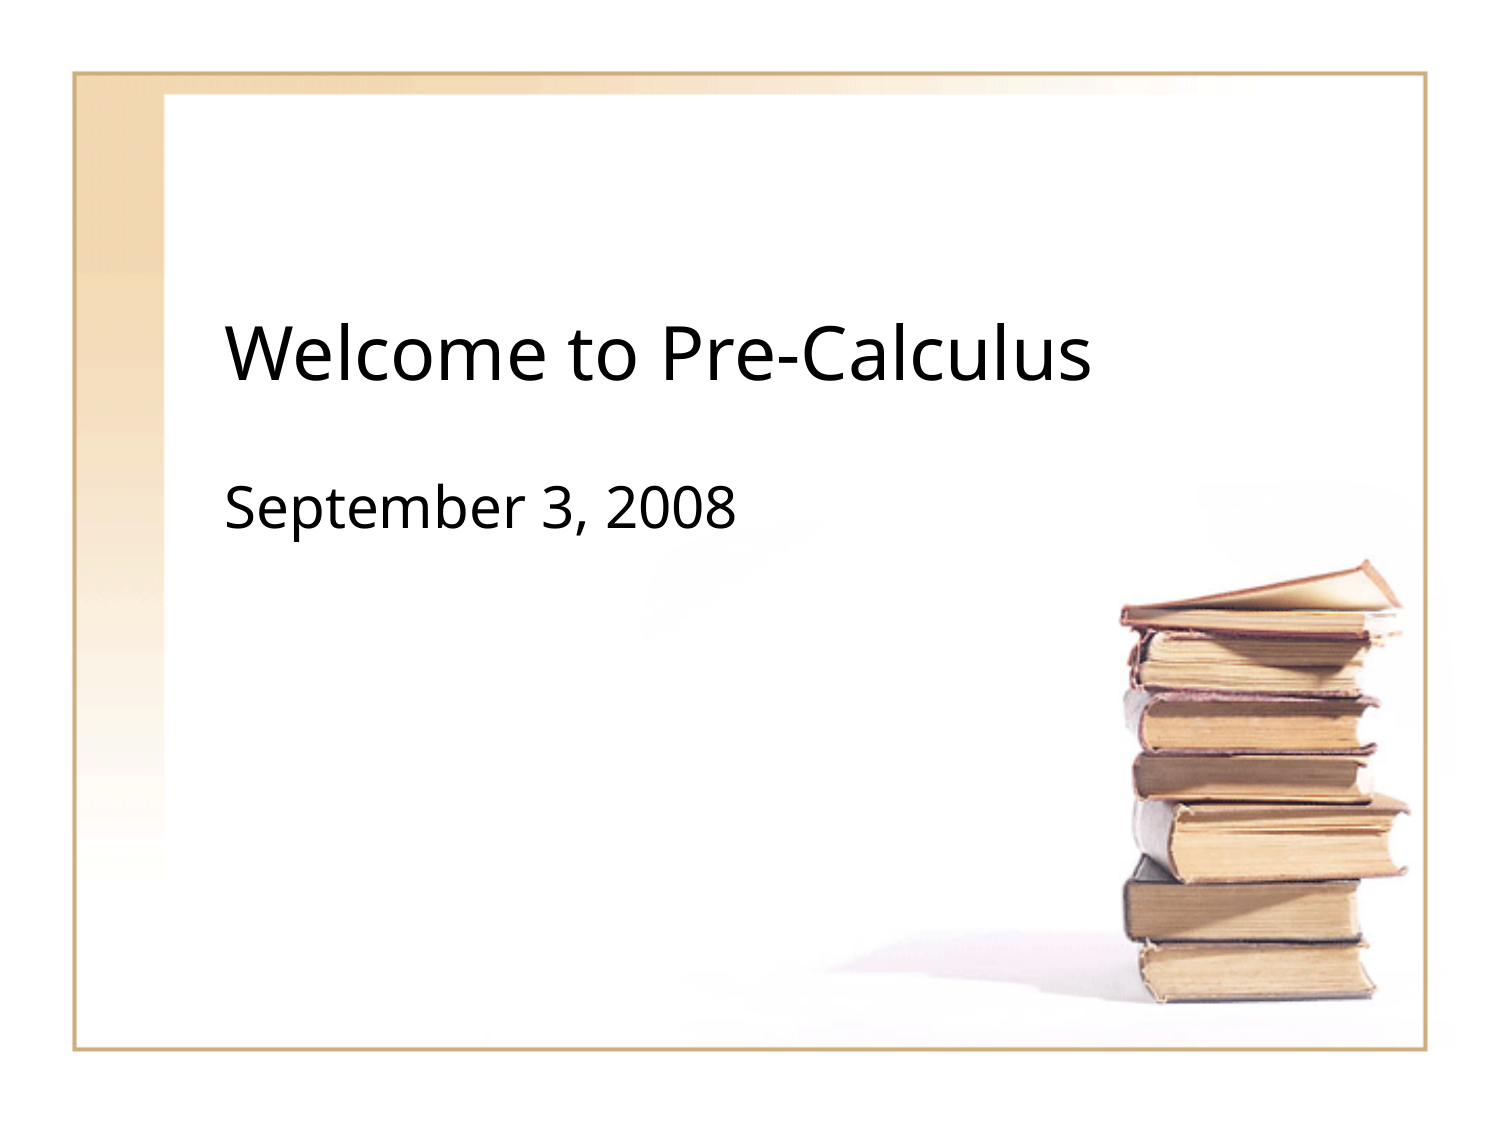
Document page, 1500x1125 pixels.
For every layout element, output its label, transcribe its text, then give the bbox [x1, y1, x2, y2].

title Welcome to Pre-Calculus [209, 262, 1373, 438]
subtitle September 3, 2008 [209, 462, 1073, 651]
picture [0, 0, 1500, 1125]
